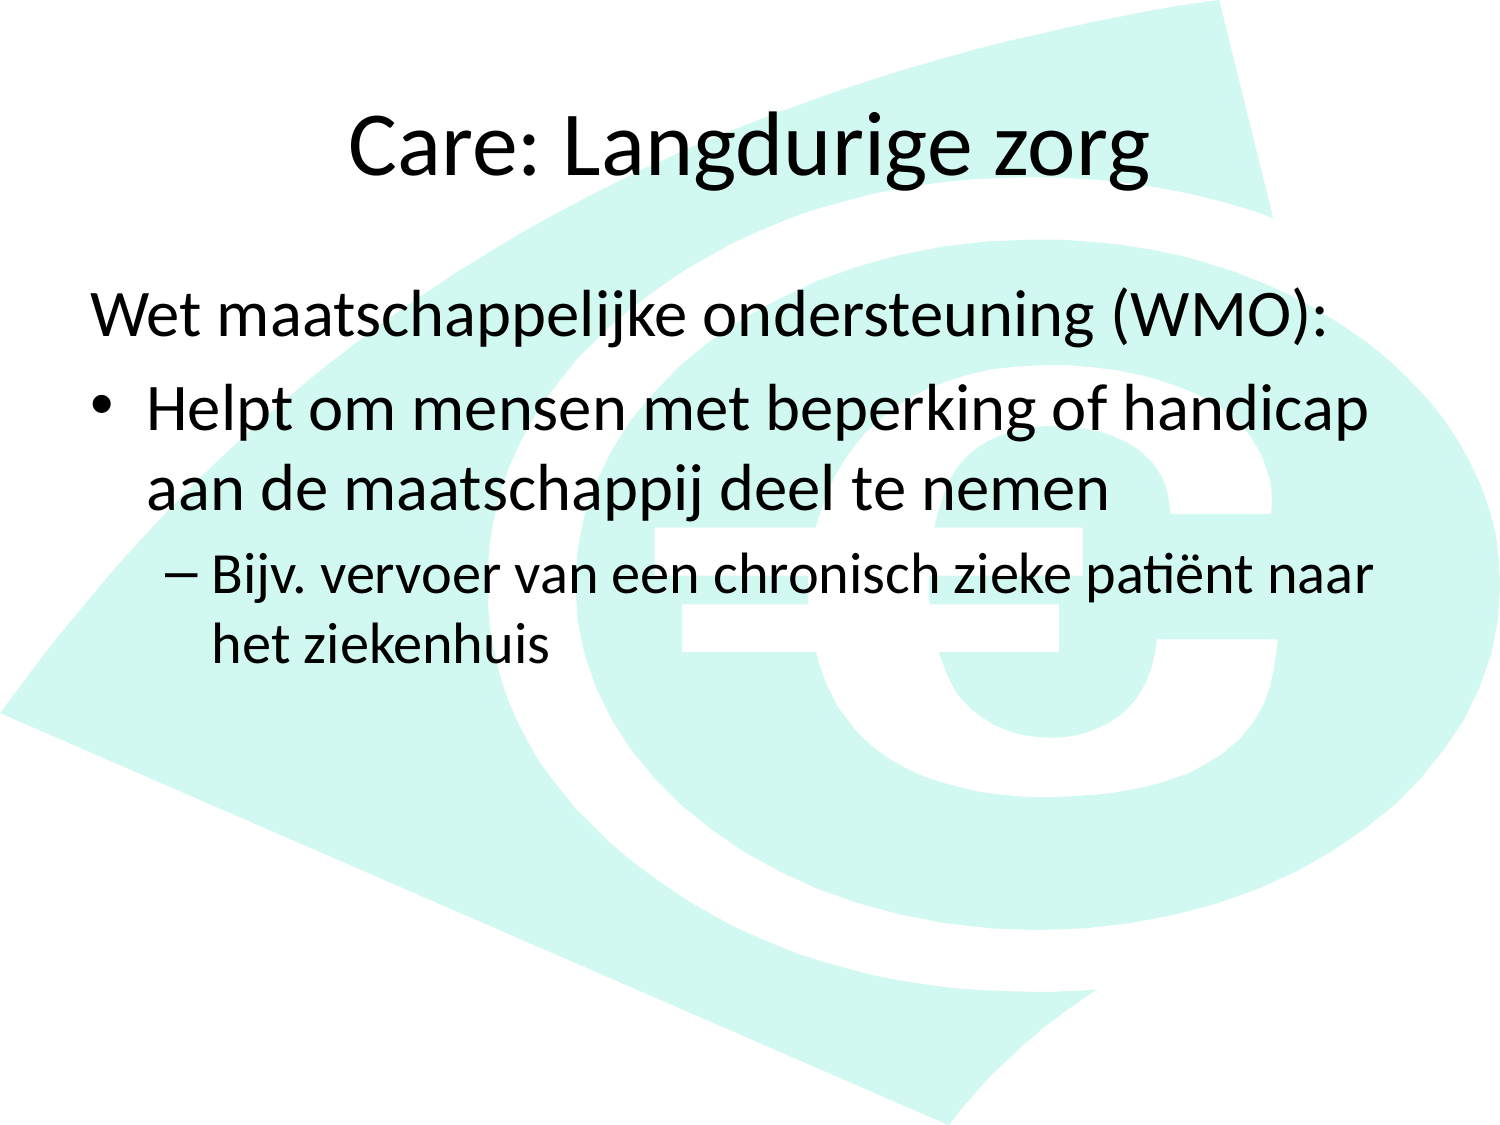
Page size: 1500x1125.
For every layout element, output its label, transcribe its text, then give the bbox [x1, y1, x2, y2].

title Care: Langdurige zorg [75, 45, 1425, 233]
list Wet maatschappelijke ondersteuning (WMO): Helpt om mensen met beperking of handicap aan de maatschappij deel te nemen Bijv. vervoer van een chronisch zieke patiënt naar het ziekenhuis [75, 262, 1425, 1005]
